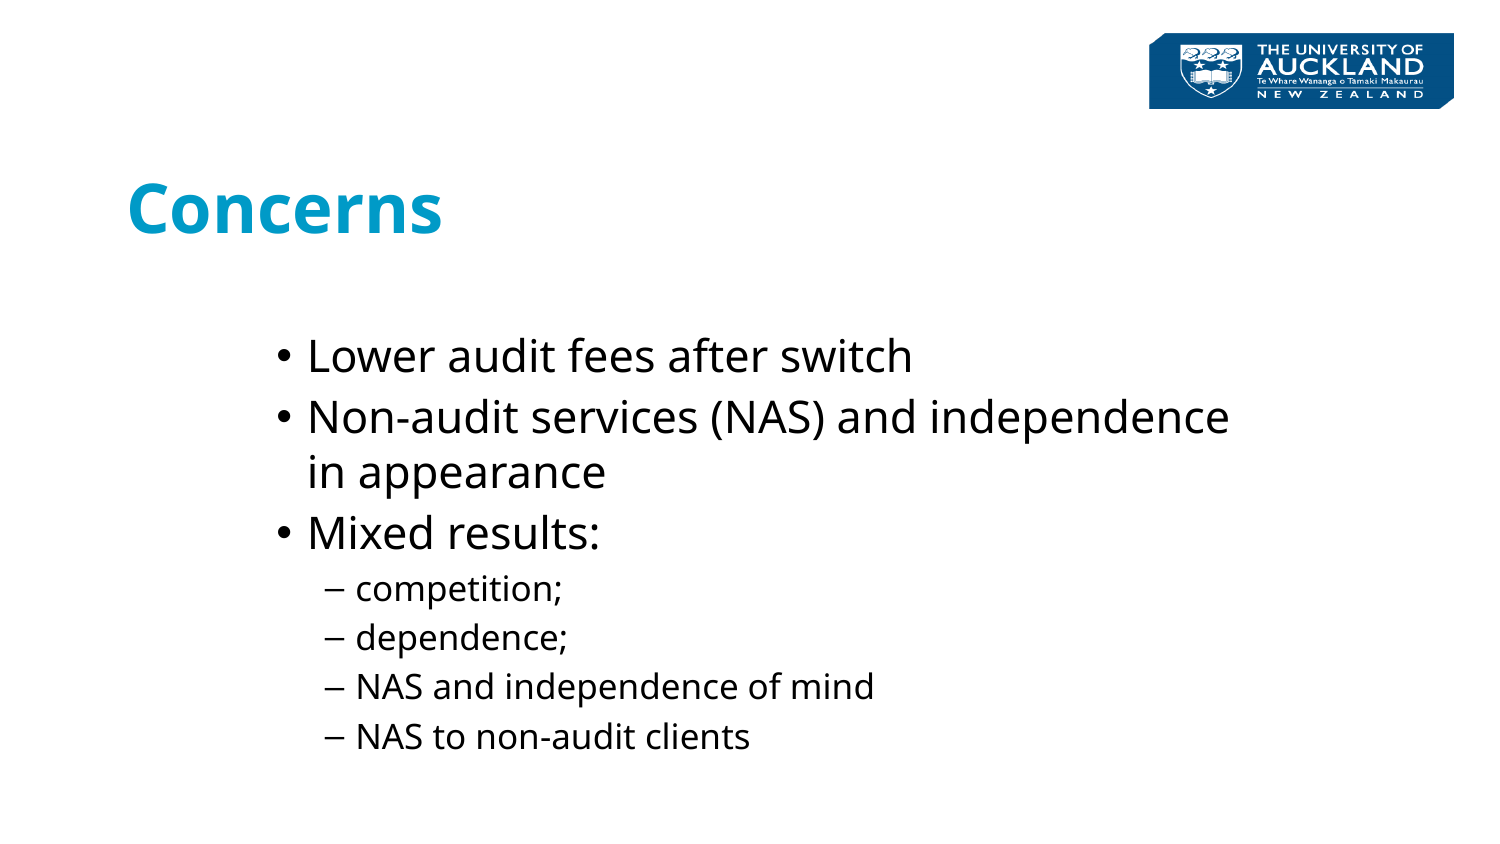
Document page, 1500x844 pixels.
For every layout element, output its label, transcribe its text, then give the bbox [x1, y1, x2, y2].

title Concerns [111, 157, 1429, 246]
picture [1149, 33, 1454, 109]
list Lower audit fees after switch Non-audit services (NAS) and independence in appearance Mixed results: competition; dependence; NAS and independence of mind NAS to non-audit clients [261, 320, 1259, 764]
